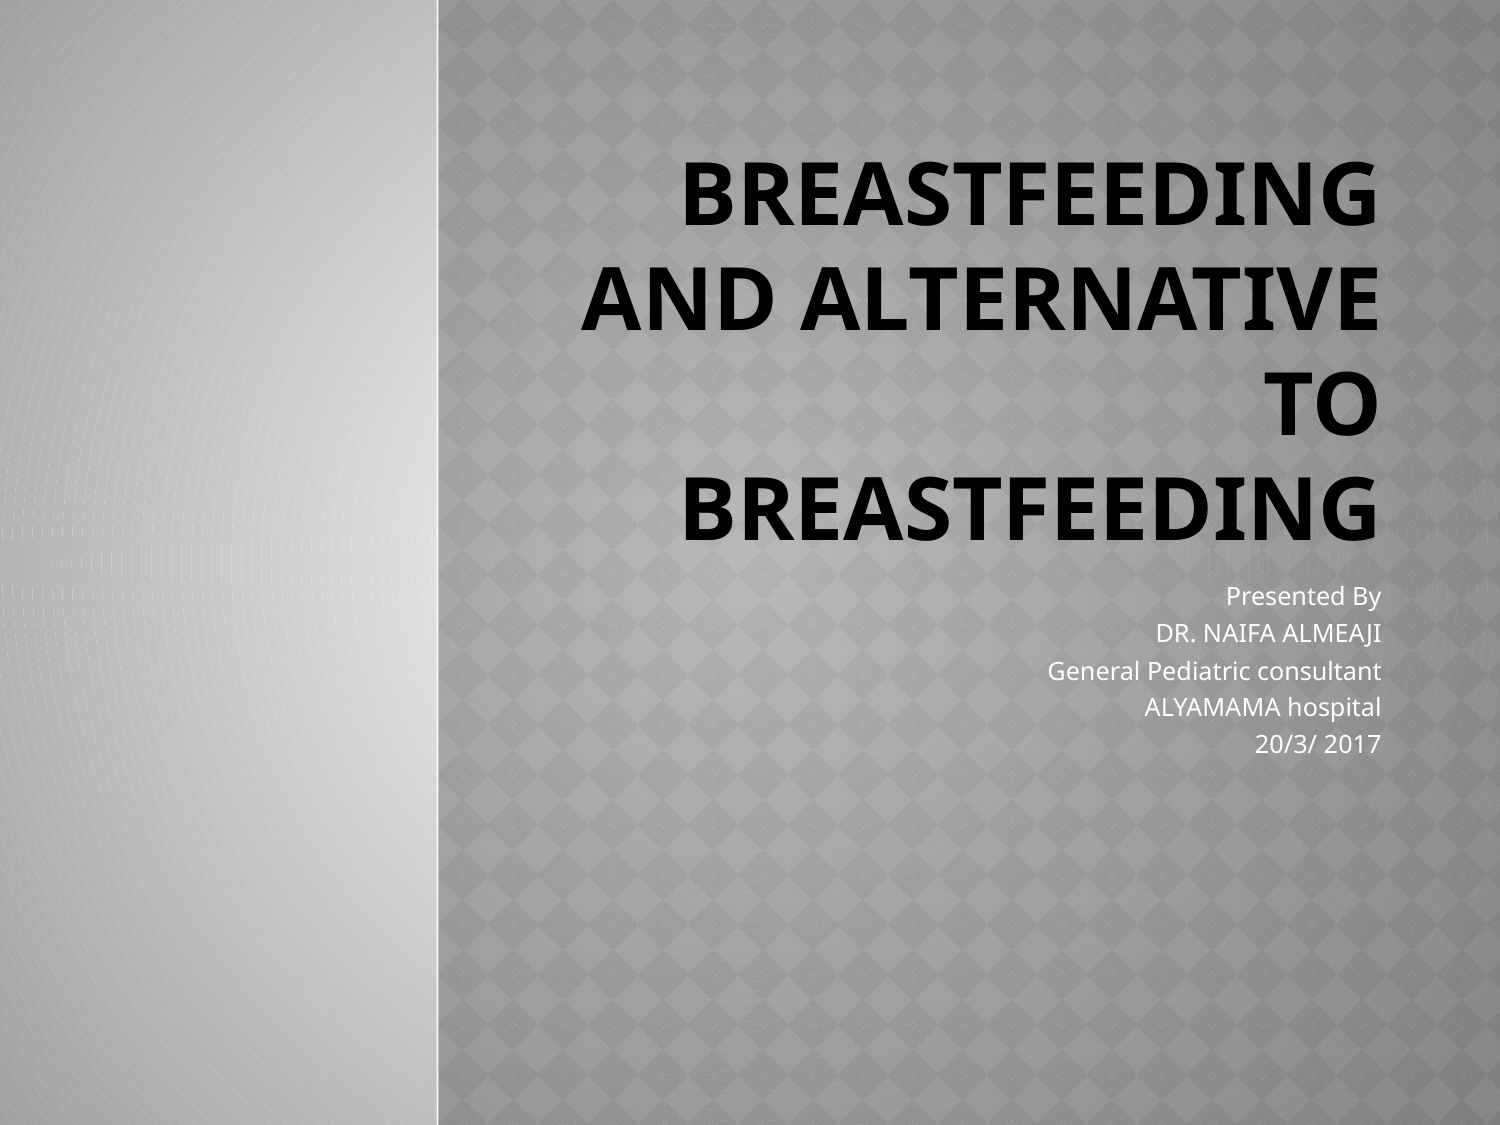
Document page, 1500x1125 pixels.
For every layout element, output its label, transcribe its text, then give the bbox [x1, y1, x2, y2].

subtitle Presented By DR. NAIFA ALMEAJI General Pediatric consultant ALYAMAMA hospital 20/3/ 2017 [550, 580, 1390, 762]
title Breastfeeding and alternative to breastfeeding [552, 87, 1390, 558]
